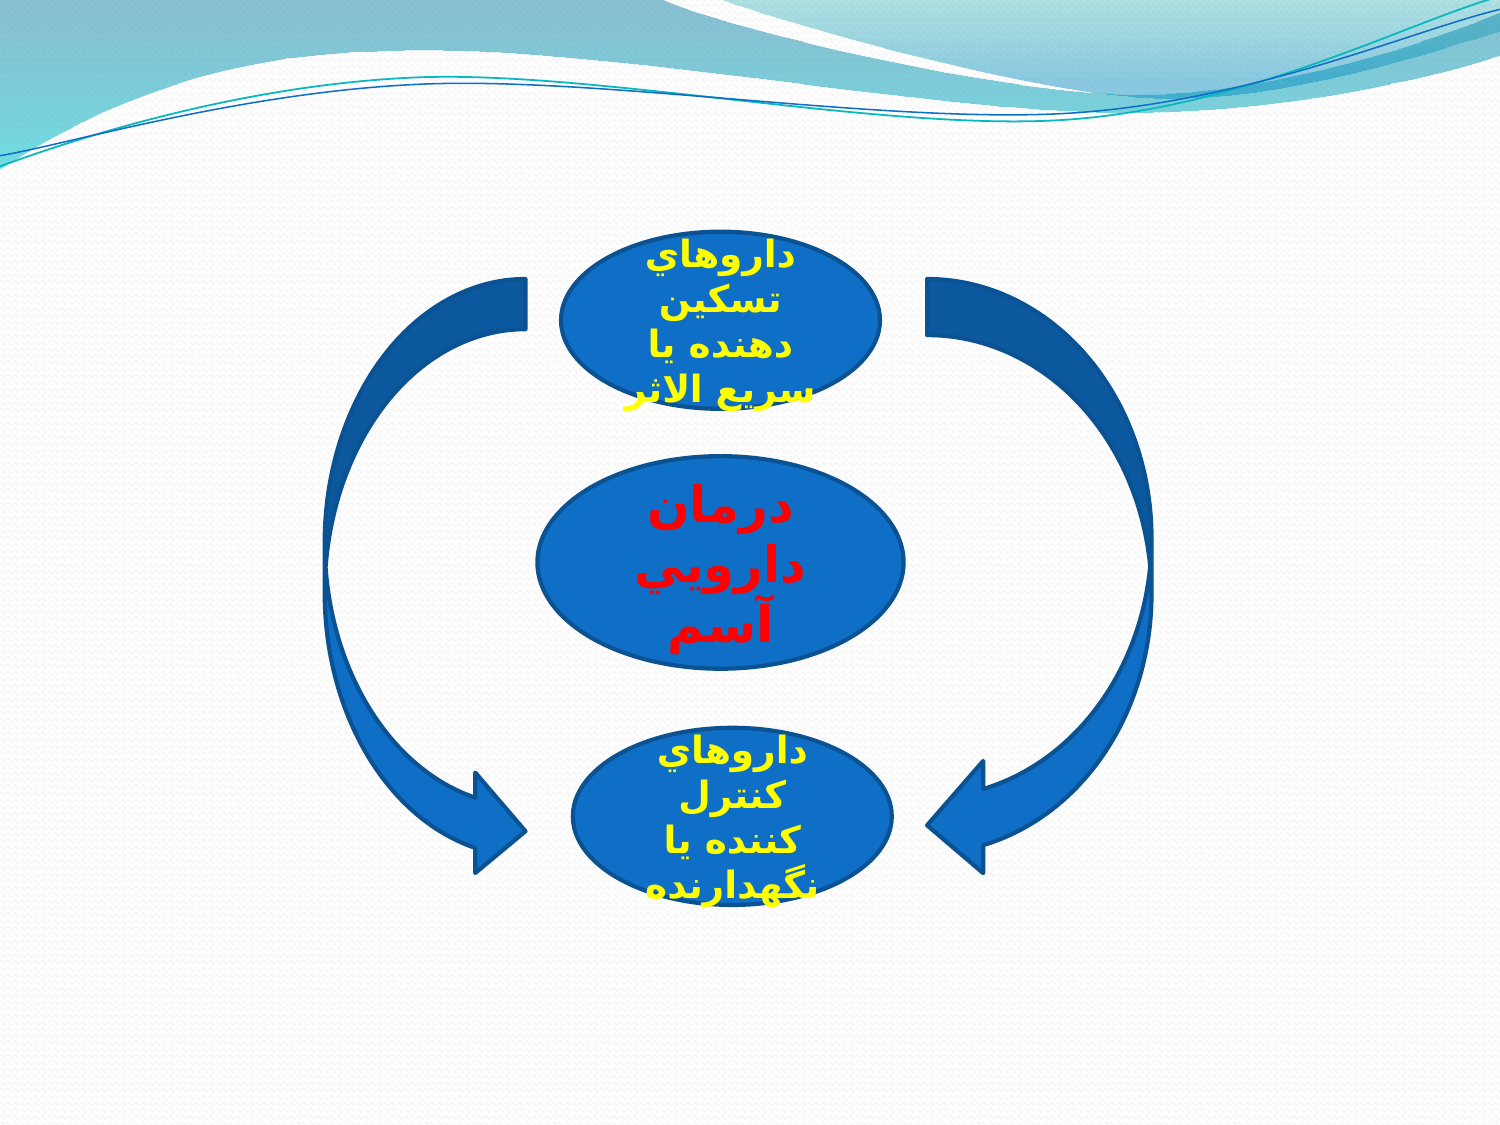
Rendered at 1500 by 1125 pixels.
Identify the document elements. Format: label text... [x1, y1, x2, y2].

text_box [322, 276, 528, 875]
text_box داروهاي تسكين دهنده يا سریع الاثر [558, 229, 883, 411]
text_box داروهاي كنترل كننده يا نگهدارنده [570, 725, 894, 908]
text_box [925, 276, 1154, 876]
text_box درمان دارويي آسم [535, 454, 906, 671]
